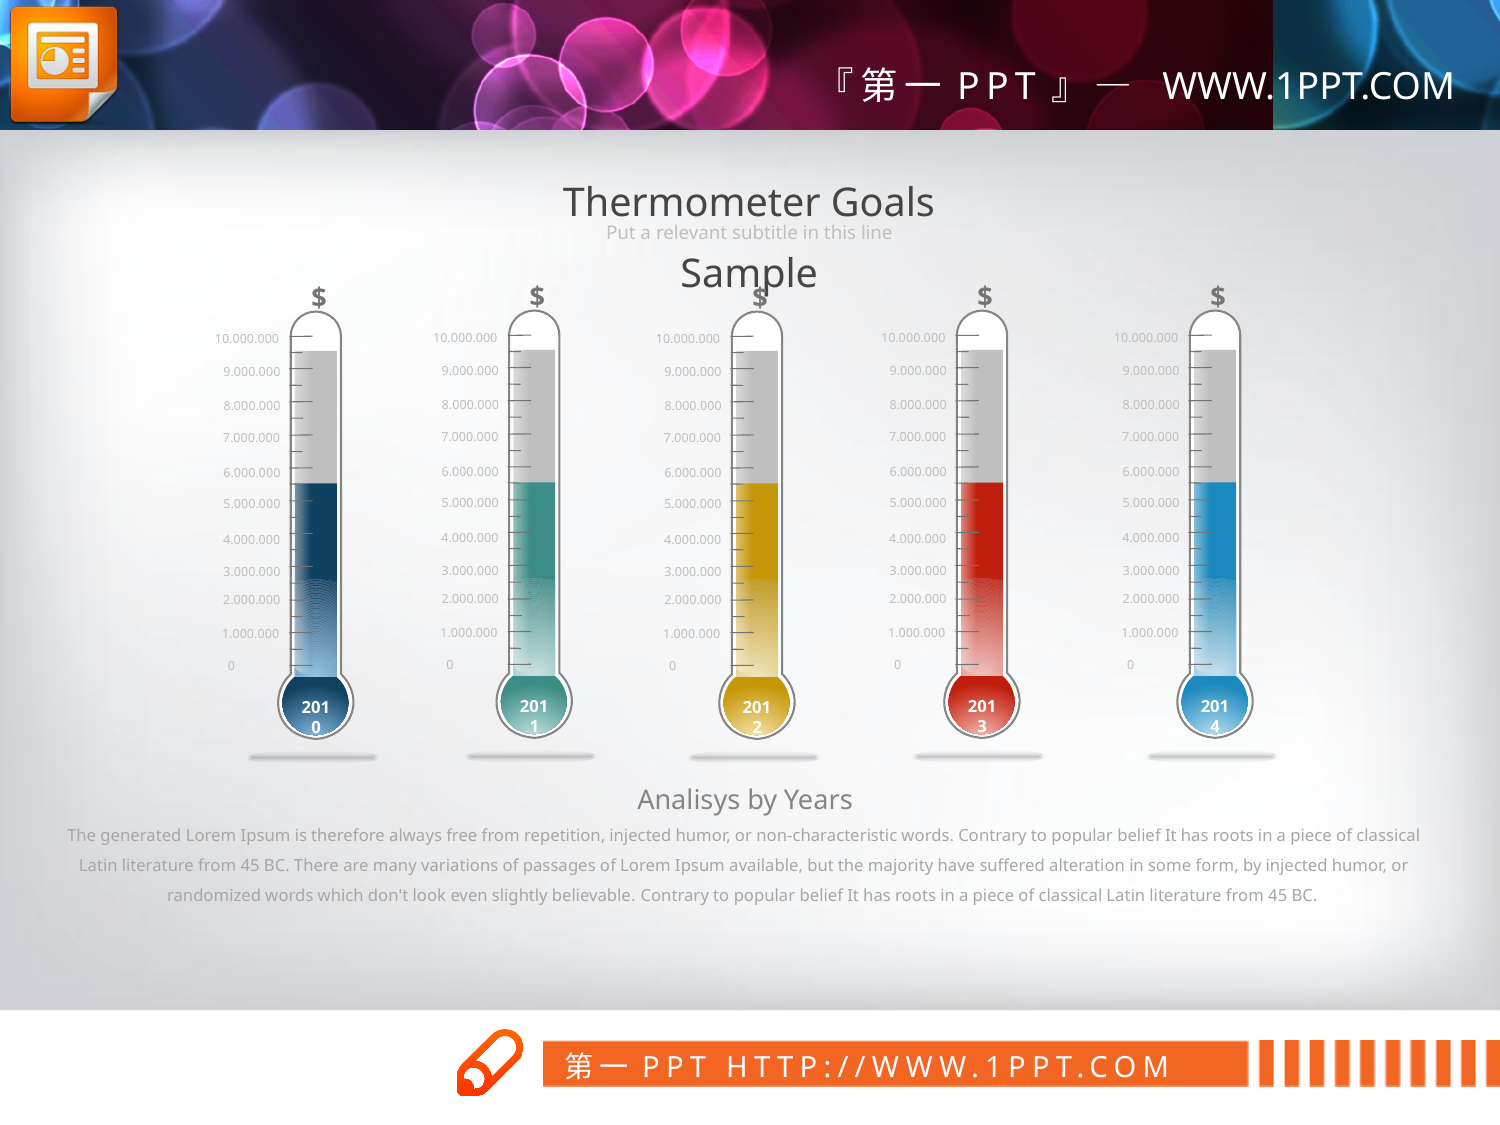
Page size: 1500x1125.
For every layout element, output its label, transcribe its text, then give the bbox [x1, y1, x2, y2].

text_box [1108, 271, 1280, 765]
text_box Thermometer Goals Sample [480, 147, 1018, 207]
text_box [427, 271, 600, 765]
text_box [875, 271, 1047, 765]
text_box Put a relevant subtitle in this line [480, 207, 1018, 256]
picture [543, 1040, 1500, 1087]
picture [0, 0, 1500, 1012]
text_box Thermometer Goals Sample [480, 256, 1018, 302]
text_box Analisys by Years The generated Lorem Ipsum is therefore always free from repetition, injected humor, or non-characteristic words. Contrary to popular belief It has roots in a piece of classical Latin literature from 45 BC. There are many variations of passages of Lorem Ipsum available, but the majority have suffered alteration in some form, by injected humor, or randomized words which don't look even slightly believable. Contrary to popular belief It has roots in a piece of classical Latin literature from 45 BC. [46, 760, 1450, 910]
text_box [208, 272, 381, 766]
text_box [649, 272, 822, 766]
